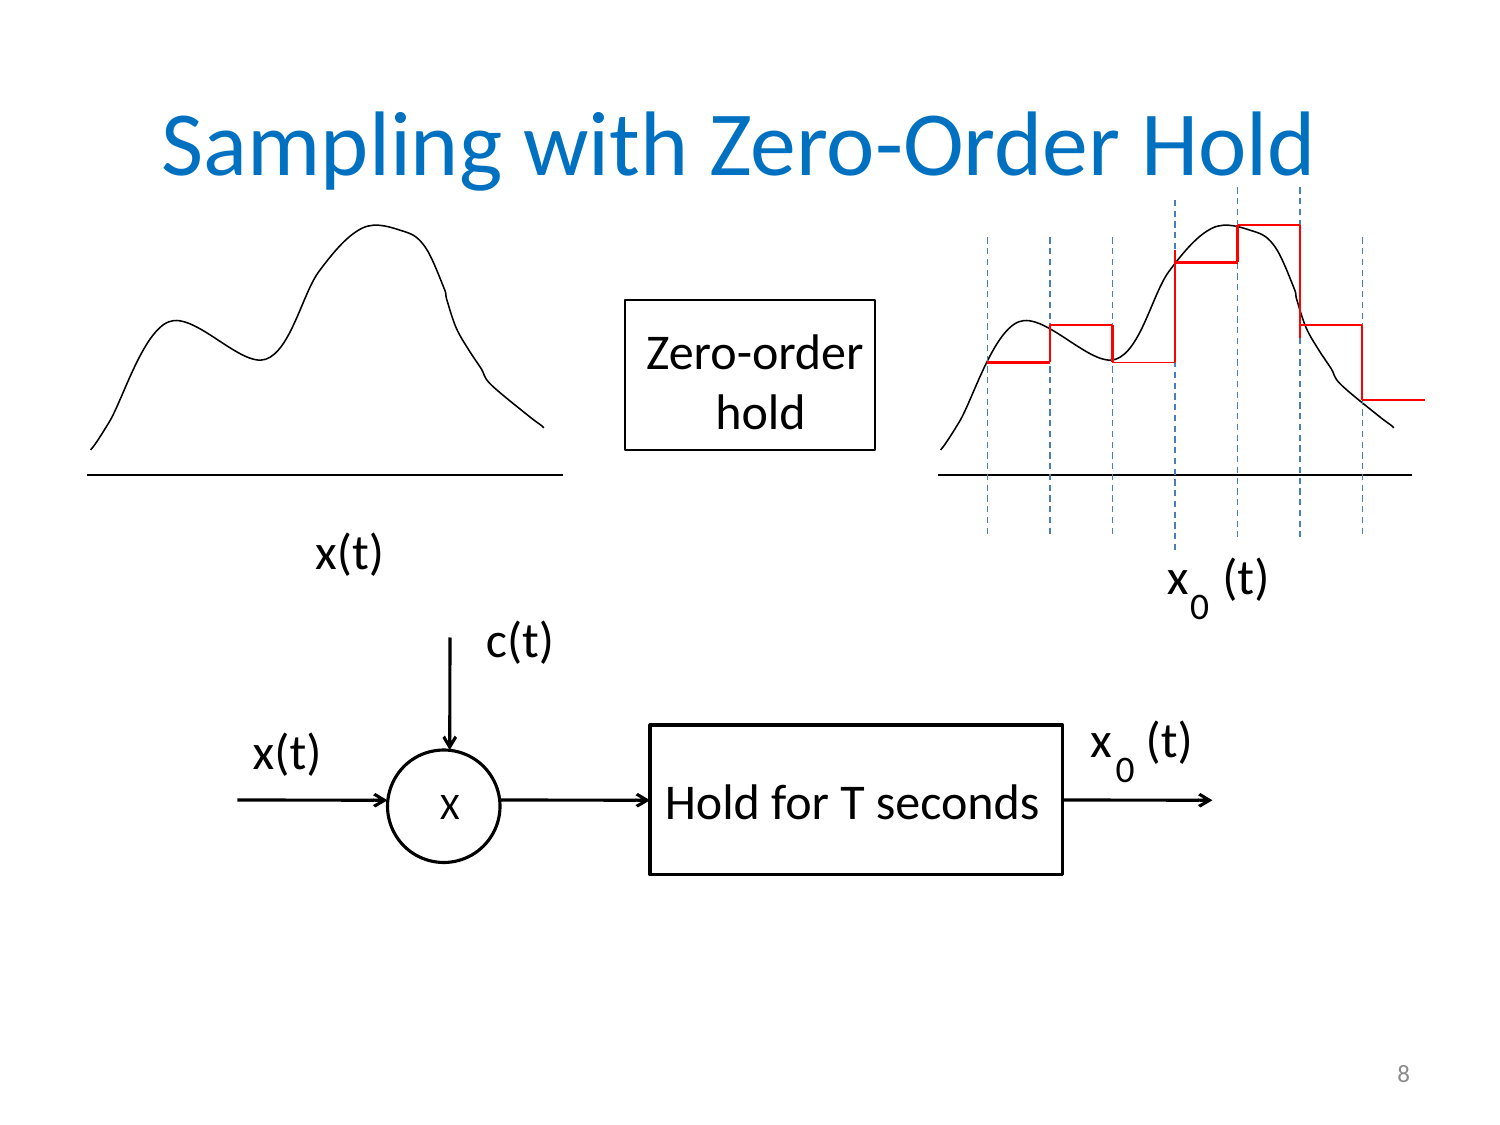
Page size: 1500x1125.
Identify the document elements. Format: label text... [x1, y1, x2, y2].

slide_number 8 [1074, 1042, 1425, 1103]
text_box [1176, 233, 1327, 360]
text_box [1114, 315, 1174, 360]
text_box x (t) [1152, 537, 1296, 613]
text_box x(t) [237, 711, 348, 787]
text_box [90, 224, 545, 451]
text_box x(t) [300, 512, 411, 588]
text_box [385, 747, 503, 865]
text_box Hold for T seconds [650, 762, 1075, 838]
text_box 0 [1175, 574, 1225, 635]
text_box [940, 396, 1395, 451]
text_box c(t) [471, 599, 570, 675]
text_box Zero-order hold [631, 312, 890, 448]
text_box [988, 319, 1049, 361]
text_box [1151, 263, 1174, 305]
text_box [623, 298, 877, 452]
text_box [1176, 224, 1236, 261]
text_box X [425, 774, 475, 835]
text_box [1050, 333, 1111, 374]
text_box [975, 360, 1049, 384]
text_box 0 [1100, 737, 1150, 798]
text_box [648, 807, 1065, 877]
text_box [648, 723, 1065, 799]
title Sampling with Zero-Order Hold [75, 45, 1425, 233]
text_box x (t) [1075, 699, 1220, 775]
